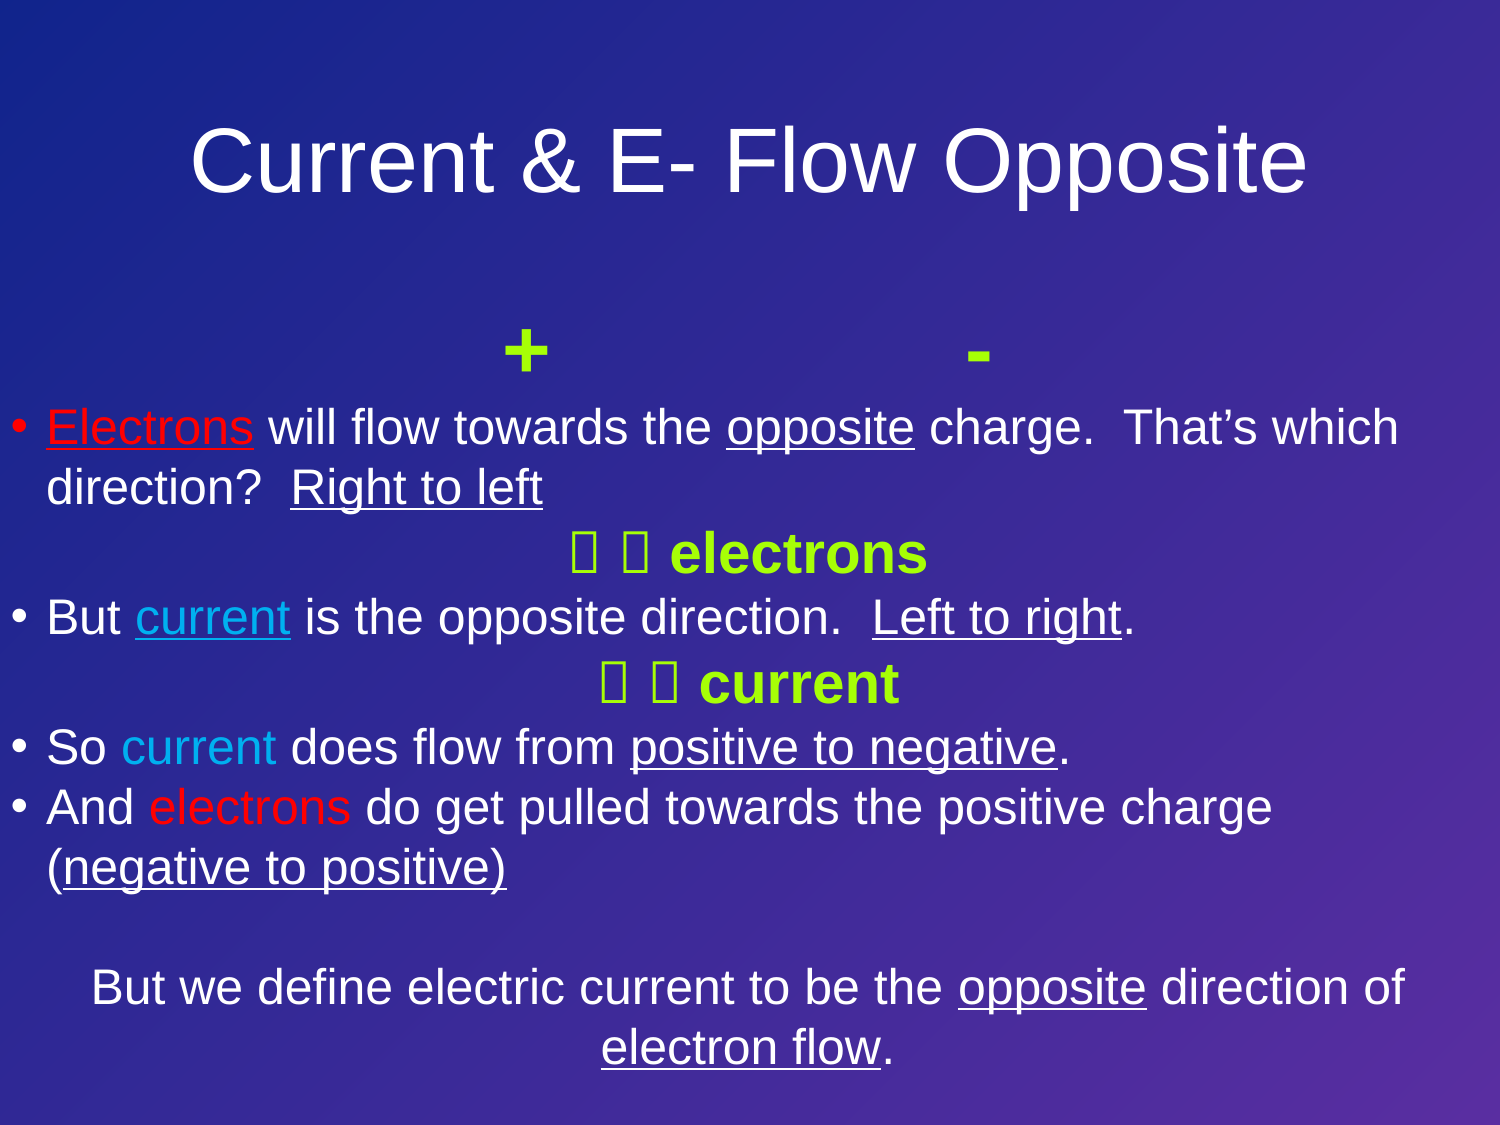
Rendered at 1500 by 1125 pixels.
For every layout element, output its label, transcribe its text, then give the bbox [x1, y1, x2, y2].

title Current & E- Flow Opposite [112, 62, 1388, 251]
text_box + - Electrons will flow towards the opposite charge. That’s which direction? Right to left   electrons But current is the opposite direction. Left to right.   current So current does flow from positive to negative. And electrons do get pulled towards the positive charge (negative to positive) But we define electric current to be the opposite direction of electron flow. [0, 287, 1500, 1125]
